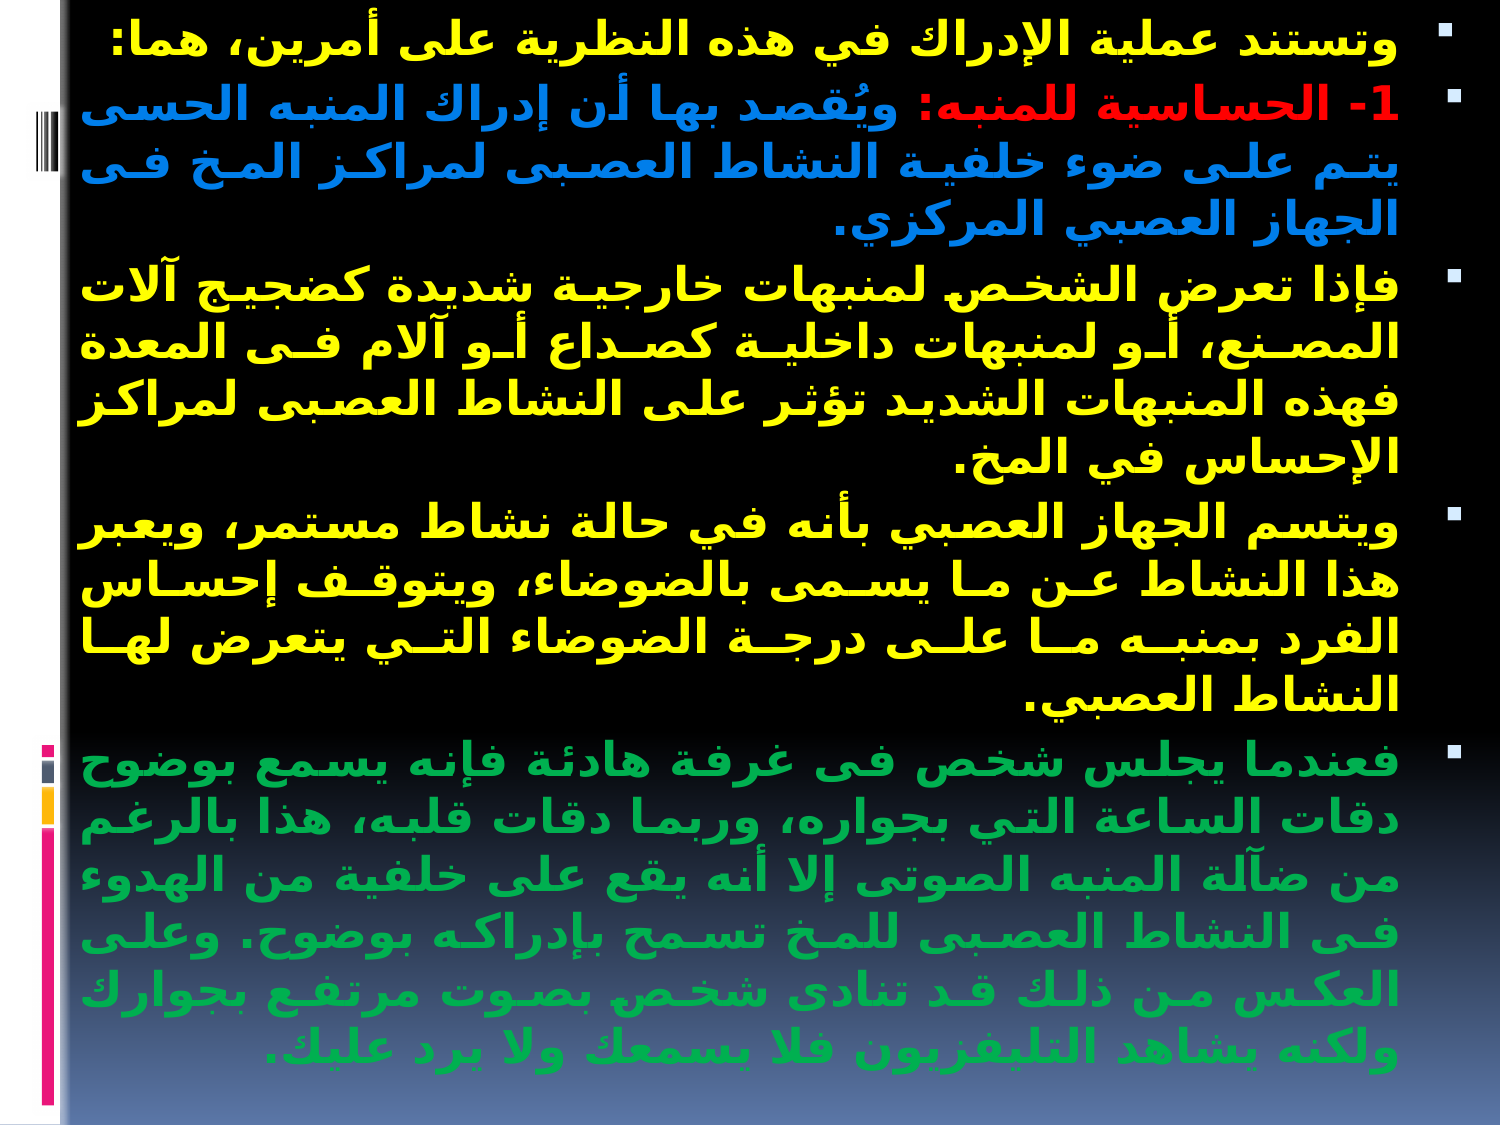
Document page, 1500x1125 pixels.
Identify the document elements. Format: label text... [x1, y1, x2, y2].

list وتستند عملية الإدراك في هذه النظرية على أمرين، هما: 1- الحساسية للمنبه: ويُقصد بها أن إدراك المنبه الحسى يتم على ضوء خلفية النشاط العصبى لمراكز المخ فى الجهاز العصبي المركزي. فإذا تعرض الشخص لمنبهات خارجية شديدة كضجيج آلات المصنع، أو لمنبهات داخلية كصداع أو آلام فى المعدة فهذه المنبهات الشديد تؤثر على النشاط العصبى لمراكز الإحساس في المخ. ويتسم الجهاز العصبي بأنه في حالة نشاط مستمر، ويعبر هذا النشاط عن ما يسمى بالضوضاء، ويتوقف إحساس الفرد بمنبه ما على درجة الضوضاء التي يتعرض لها النشاط العصبي. فعندما يجلس شخص فى غرفة هادئة فإنه يسمع بوضوح دقات الساعة التي بجواره، وربما دقات قلبه، هذا بالرغم من ضآلة المنبه الصوتى إلا أنه يقع على خلفية من الهدوء فى النشاط العصبى للمخ تسمح بإدراكه بوضوح. وعلى العكس من ذلك قد تنادى شخص بصوت مرتفع بجوارك ولكنه يشاهد التليفزيون فلا يسمعك ولا يرد عليك. [64, 0, 1471, 1125]
